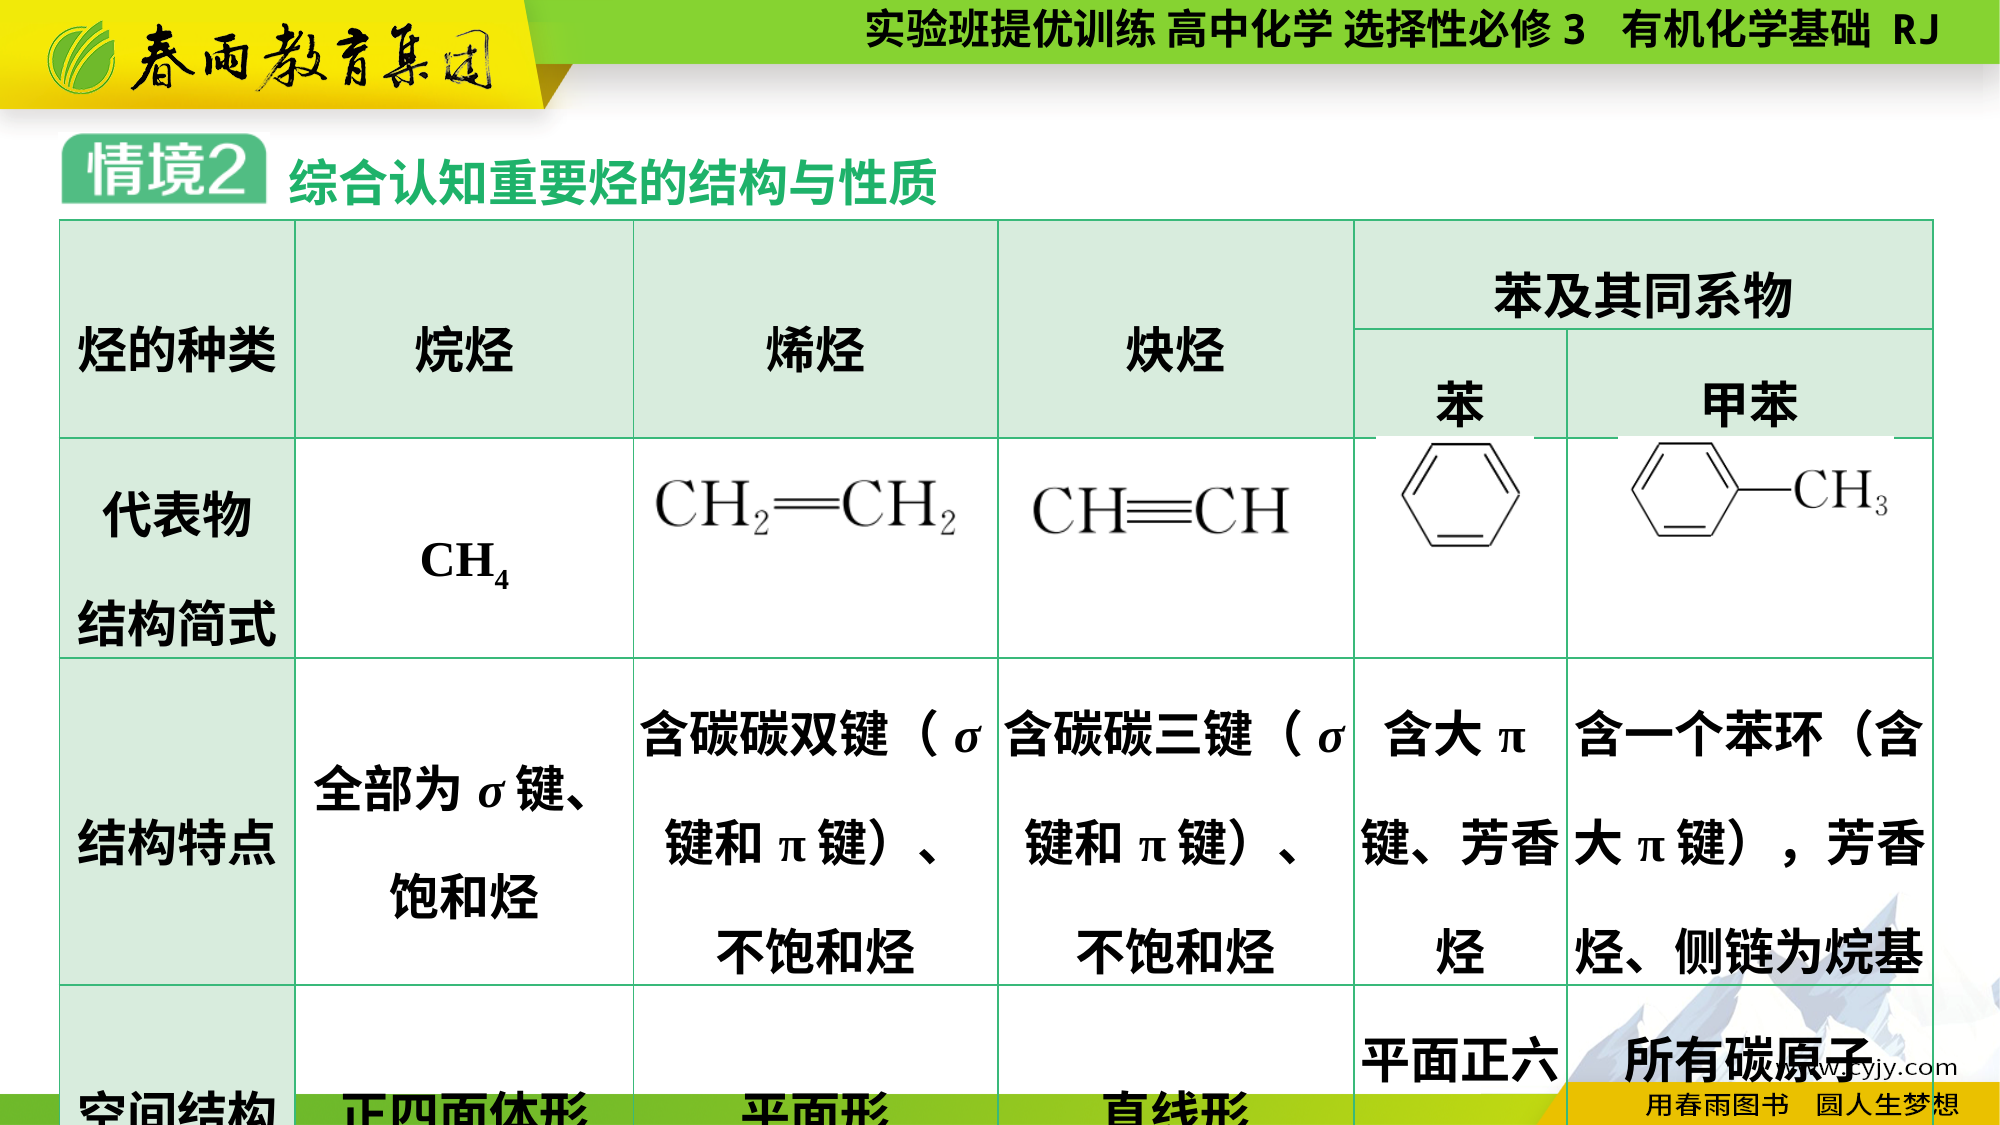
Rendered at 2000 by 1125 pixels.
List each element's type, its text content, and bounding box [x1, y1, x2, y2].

table_cell 含碳碳三键（σ键和π键）、不饱和烃 [999, 659, 1353, 984]
table_cell 平面形 [634, 986, 997, 1125]
table_header 炔烃 [999, 221, 1353, 437]
picture [1376, 436, 1534, 553]
table_cell 苯 [1355, 330, 1566, 437]
table_cell 正四面体形 [296, 986, 633, 1125]
table_header 苯及其同系物 [1355, 221, 1932, 328]
picture [647, 462, 972, 559]
table_header 烷烃 [296, 221, 633, 437]
table_cell 甲苯 [1568, 330, 1932, 437]
table_cell 空间结构 [60, 986, 294, 1125]
table_cell 结构特点 [60, 659, 294, 984]
table_cell 平面正六边形 [1355, 986, 1566, 1125]
picture [0, 0, 2000, 1125]
table_cell 含碳碳双键（σ键和π键）、不饱和烃 [634, 659, 997, 984]
table_cell 全部为σ键、饱和烃 [296, 659, 633, 984]
table_cell CH4 [296, 439, 633, 657]
table_cell 所有碳原子 在同一平面上 [1568, 986, 1932, 1125]
table_cell 直线形 [999, 986, 1353, 1125]
table_header 烯烃 [634, 221, 997, 437]
table_cell 含大π键、芳香烃 [1355, 659, 1566, 984]
table_cell [999, 439, 1353, 657]
picture [1618, 436, 1894, 553]
list 综合认知重要烃的结构与性质 [59, 113, 1944, 209]
table_header 烃的种类 [60, 221, 294, 437]
table_cell [1355, 439, 1566, 657]
table_cell 代表物 结构简式 [60, 439, 294, 657]
table_cell [1568, 439, 1932, 657]
table_cell [634, 439, 997, 657]
picture [1013, 467, 1292, 553]
table_cell 含一个苯环（含大π键），芳香烃、侧链为烷基 [1568, 659, 1932, 984]
